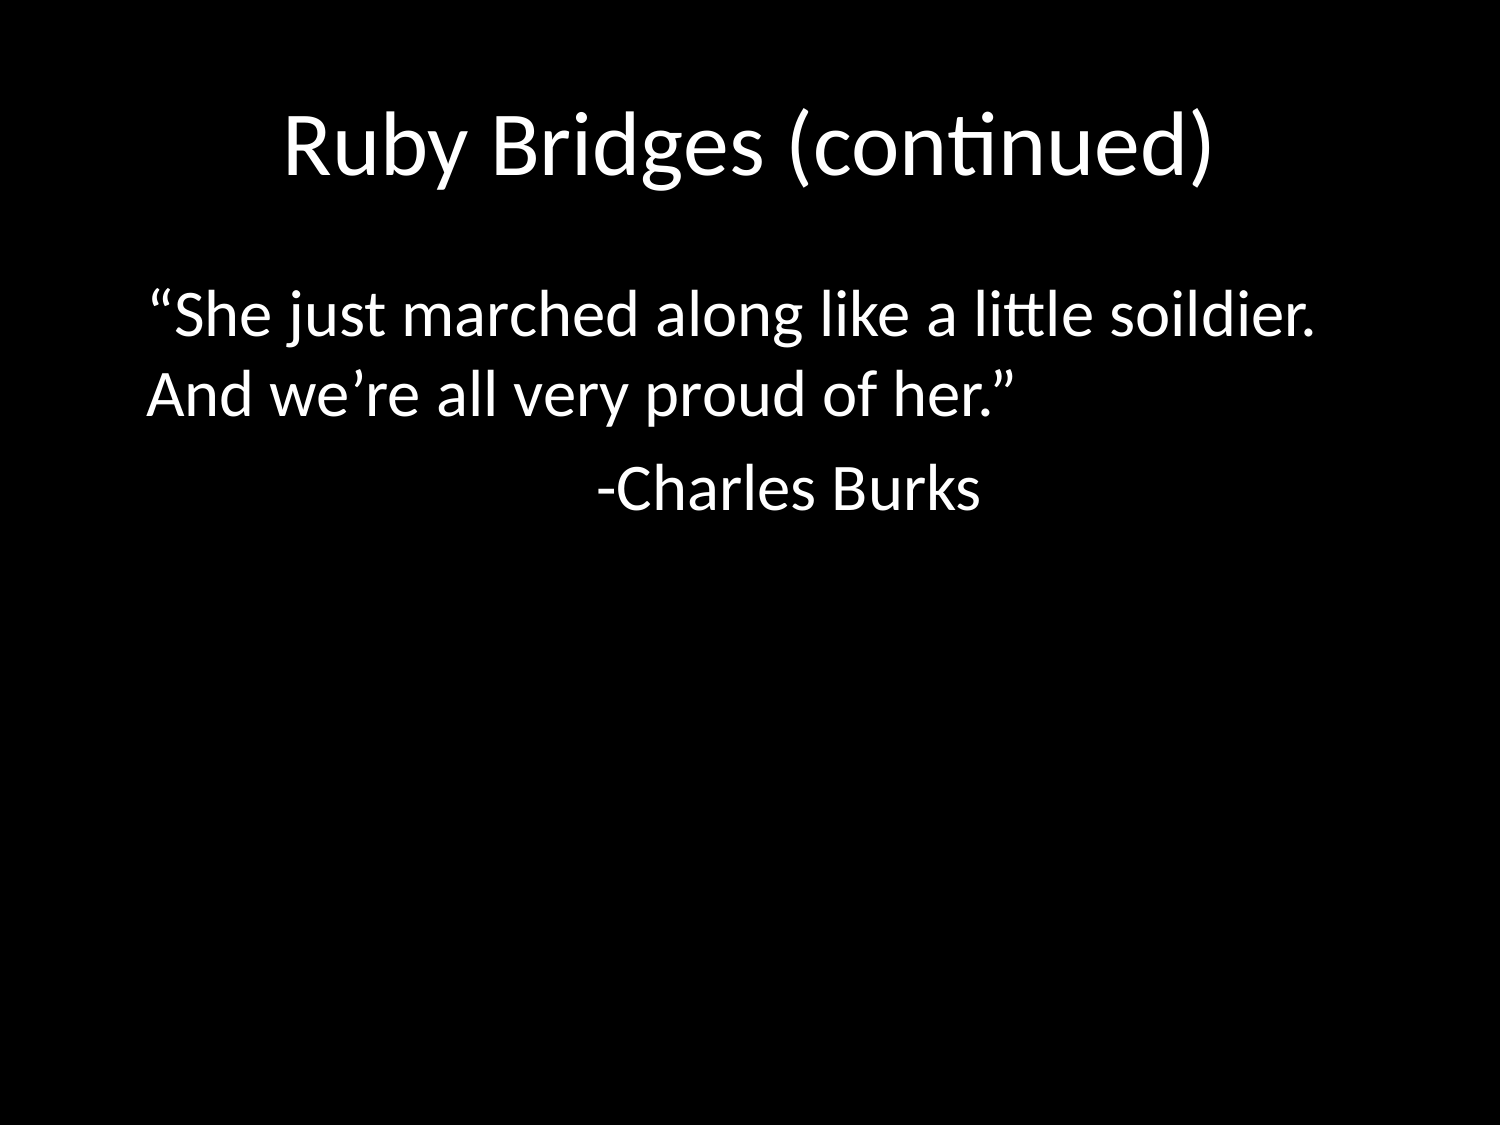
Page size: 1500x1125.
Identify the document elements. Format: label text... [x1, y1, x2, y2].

list “She just marched along like a little soildier. And we’re all very proud of her.” -Charles Burks [75, 262, 1425, 1005]
title Ruby Bridges (continued) [75, 45, 1425, 233]
